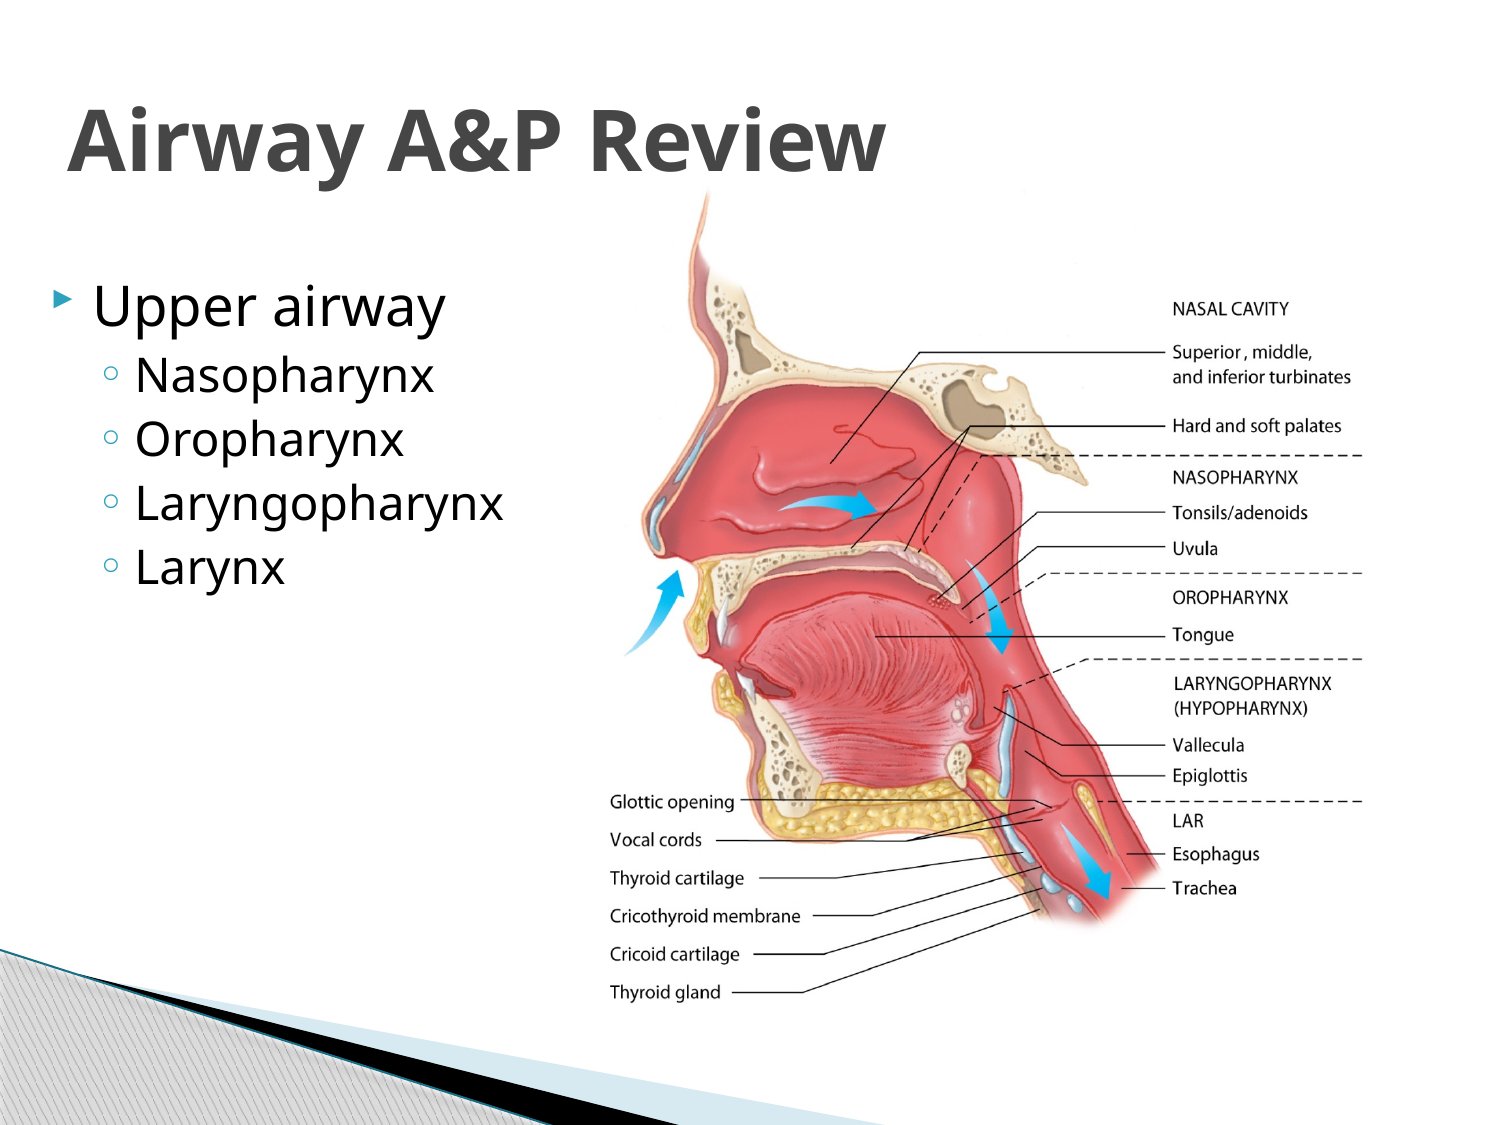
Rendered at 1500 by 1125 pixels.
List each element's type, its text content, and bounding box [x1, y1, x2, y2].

picture [559, 175, 1393, 1029]
title Airway A&P Review [53, 43, 1329, 232]
list Upper airway Nasopharynx Oropharynx Laryngopharynx Larynx [17, 262, 553, 1005]
